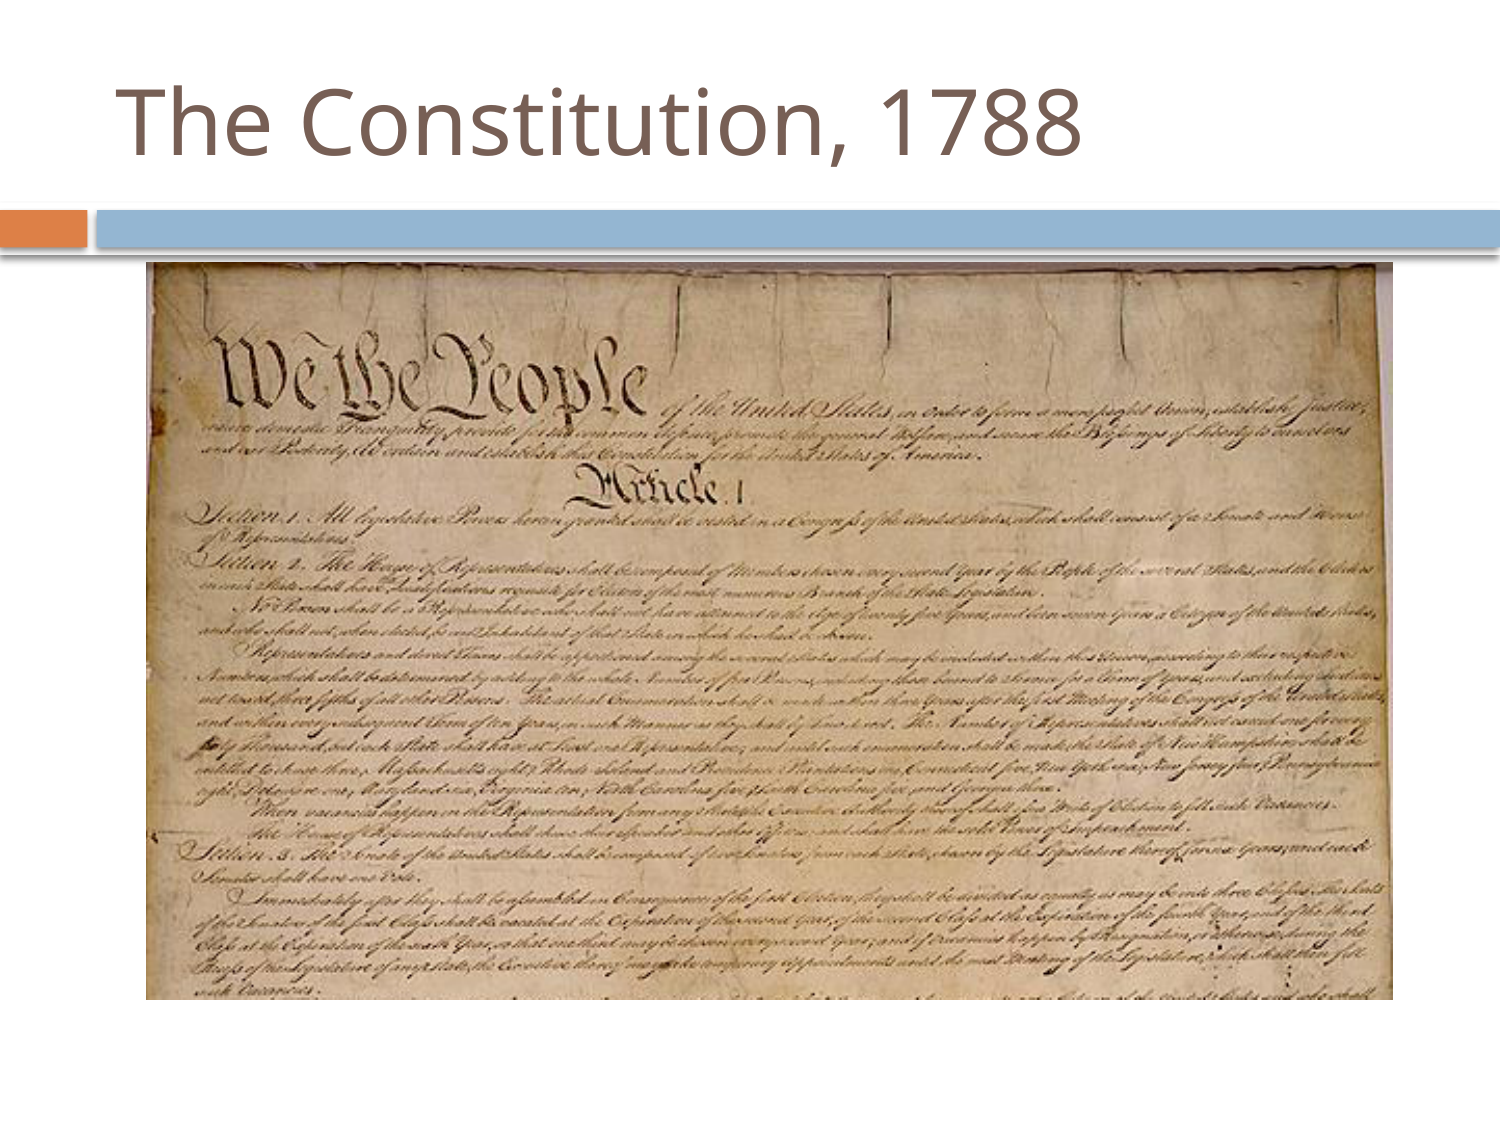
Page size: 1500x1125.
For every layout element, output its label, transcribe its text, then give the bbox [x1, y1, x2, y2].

title The Constitution, 1788 [100, 37, 1438, 200]
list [145, 262, 1393, 1001]
